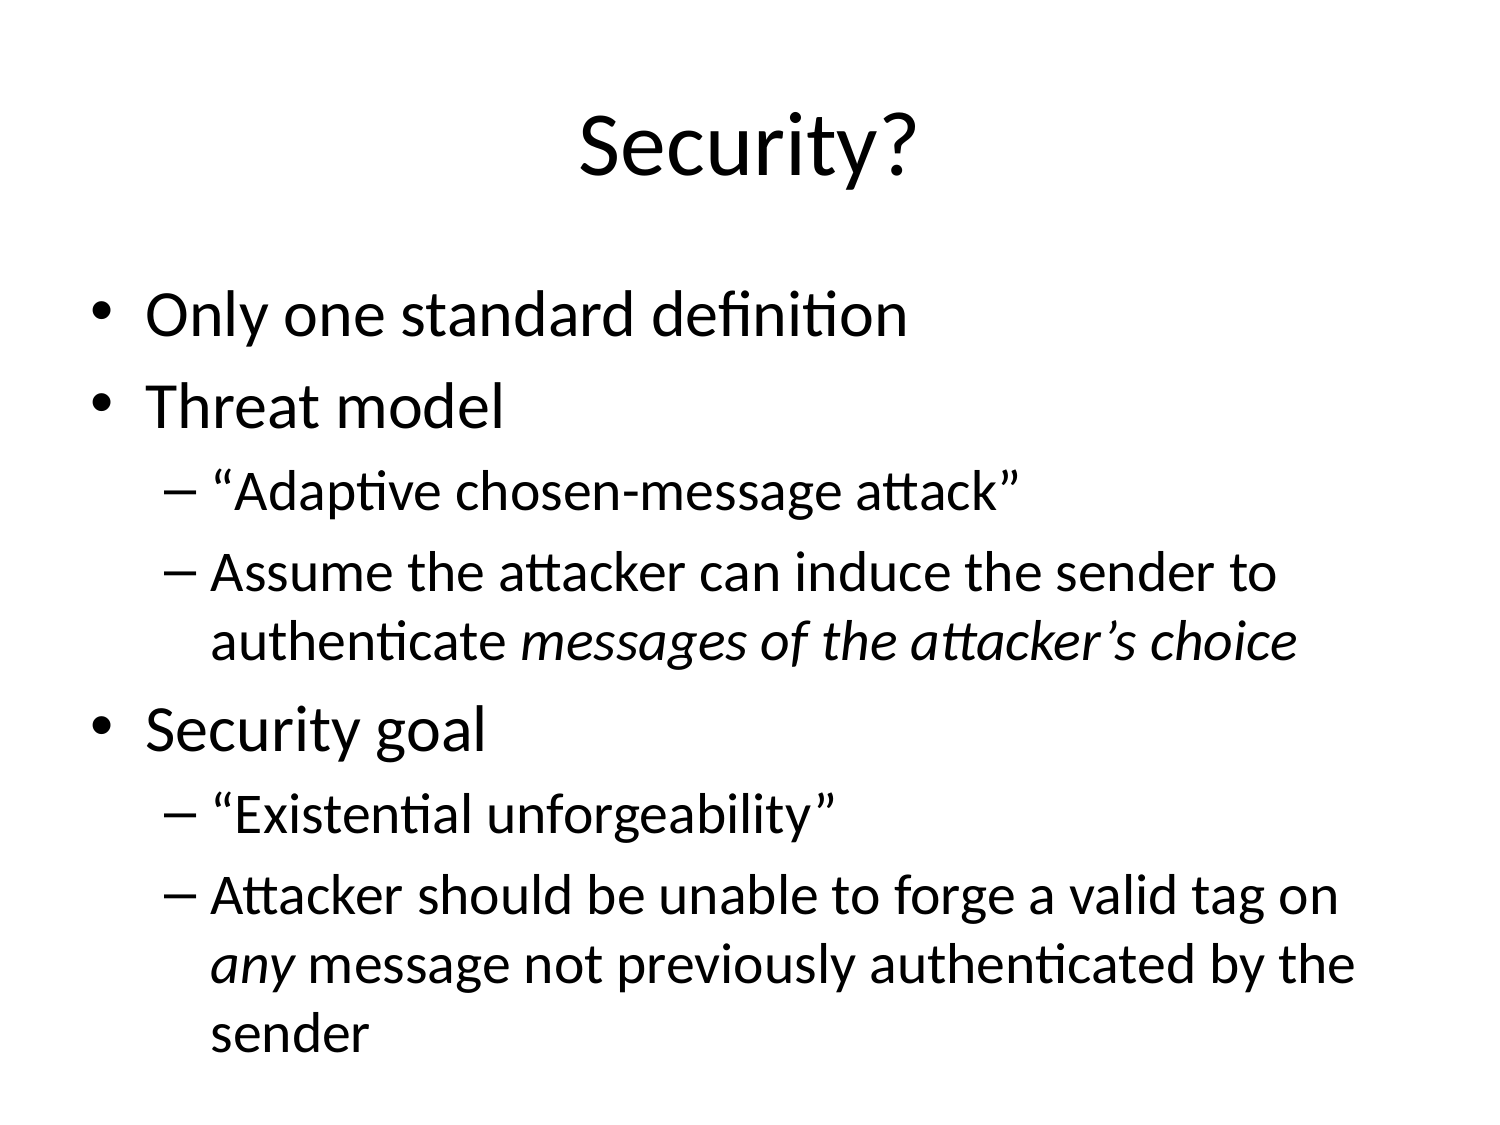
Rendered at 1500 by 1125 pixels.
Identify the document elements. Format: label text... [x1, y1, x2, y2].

list Only one standard definition Threat model “Adaptive chosen-message attack” Assume the attacker can induce the sender to authenticate messages of the attacker’s choice Security goal “Existential unforgeability” Attacker should be unable to forge a valid tag on any message not previously authenticated by the sender [75, 262, 1425, 1075]
title Security? [75, 45, 1425, 233]
